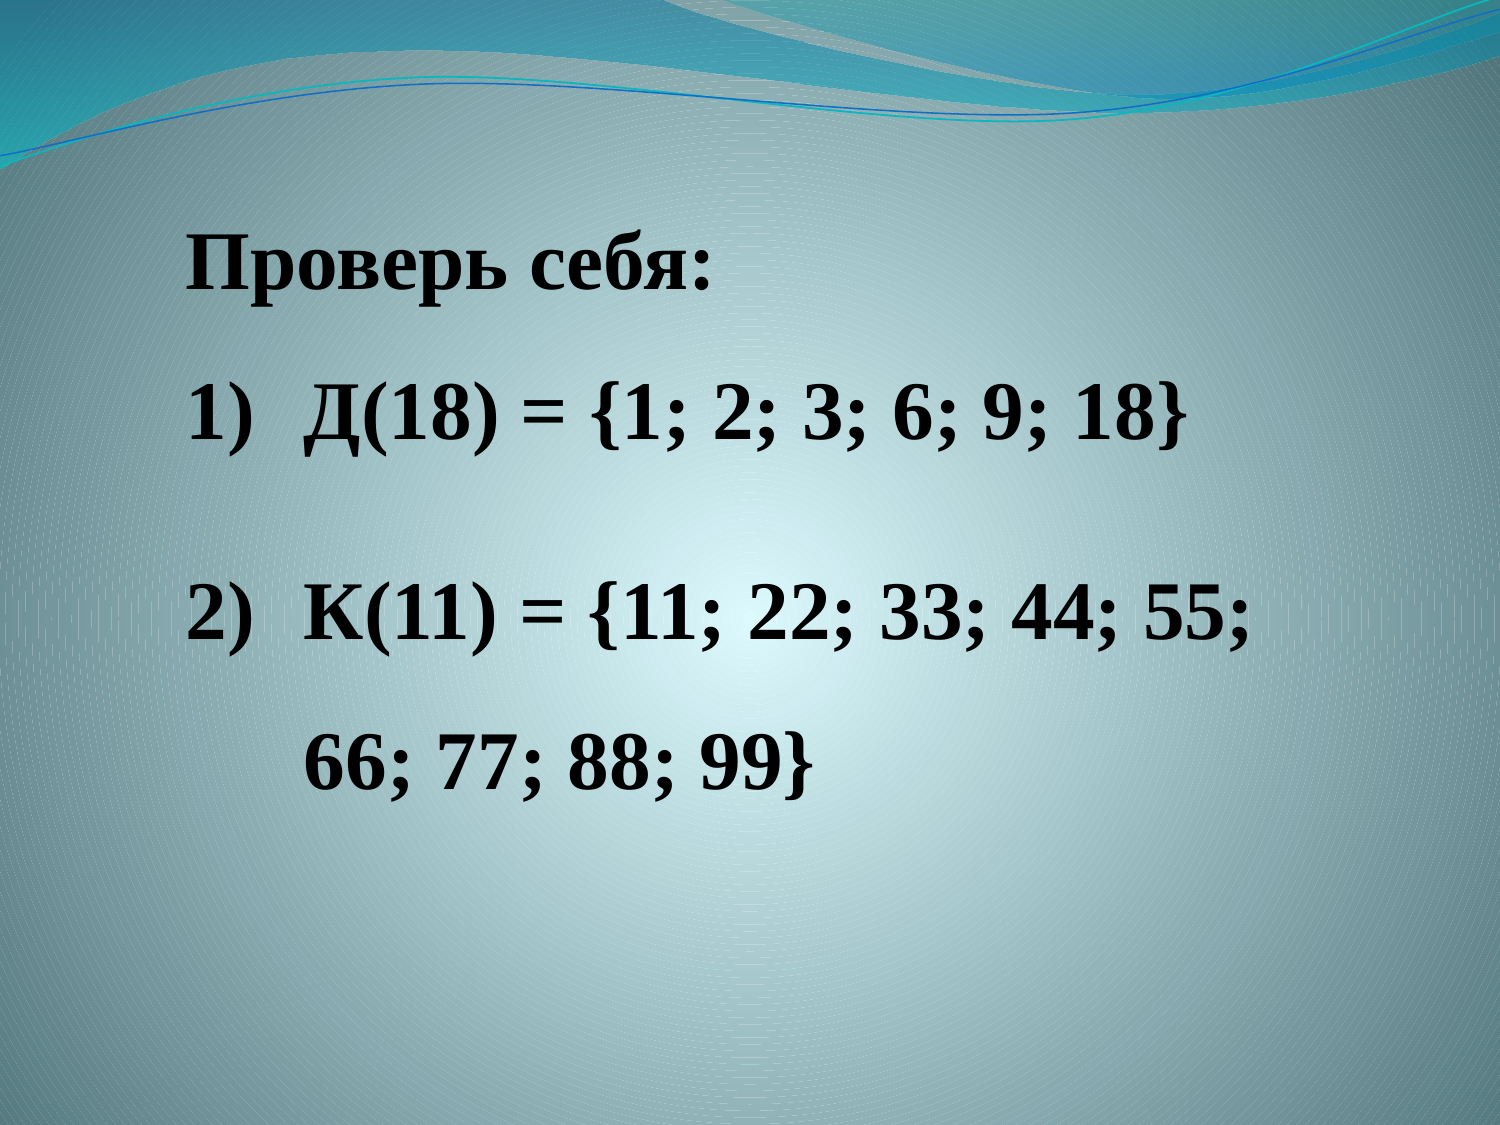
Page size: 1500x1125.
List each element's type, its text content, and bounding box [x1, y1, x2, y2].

text_box Проверь себя: Д(18) = {1; 2; 3; 6; 9; 18} К(11) = {11; 22; 33; 44; 55; 66; 77; 88; 99} [171, 149, 1353, 814]
